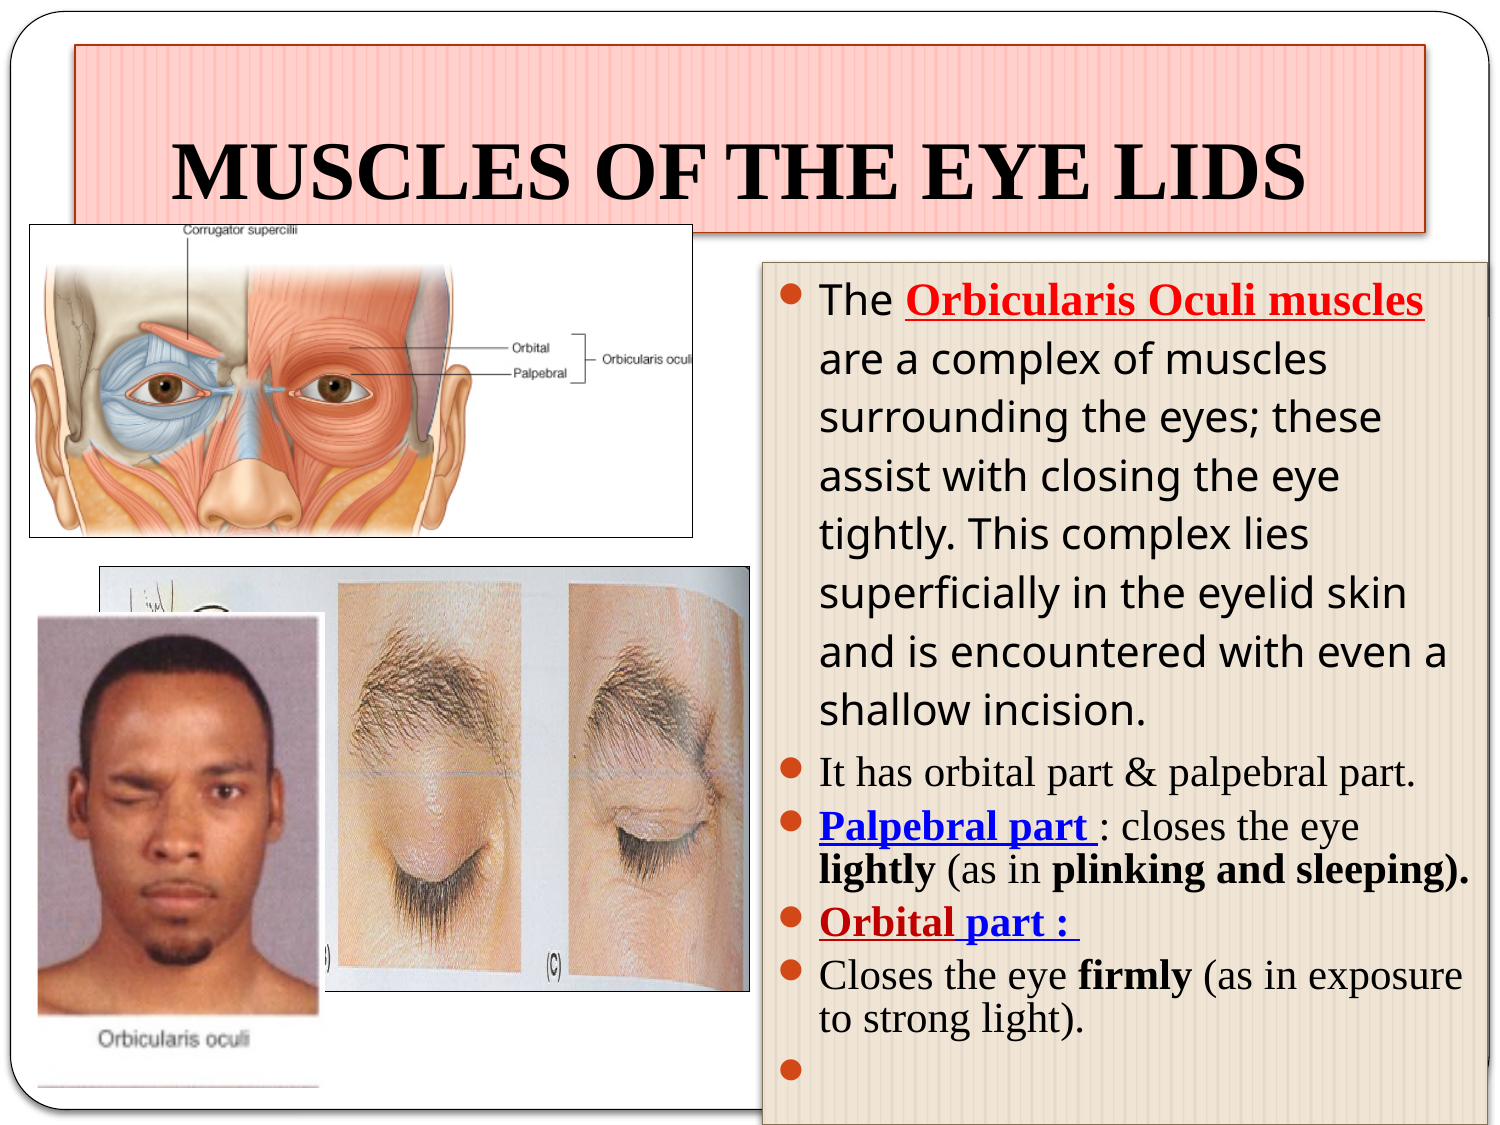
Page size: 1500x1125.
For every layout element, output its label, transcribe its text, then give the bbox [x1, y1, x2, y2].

picture [37, 566, 751, 1088]
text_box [29, 224, 693, 538]
list The Orbicularis Oculi muscles are a complex of muscles surrounding the eyes; these assist with closing the eye tightly. This complex lies superficially in the eyelid skin and is encountered with even a shallow incision. It has orbital part & palpebral part. Palpebral part : closes the eye lightly (as in plinking and sleeping). Orbital part : Closes the eye firmly (as in exposure to strong light). [762, 262, 1488, 1125]
title MUSCLES OF THE EYE LIDS [74, 44, 1426, 233]
